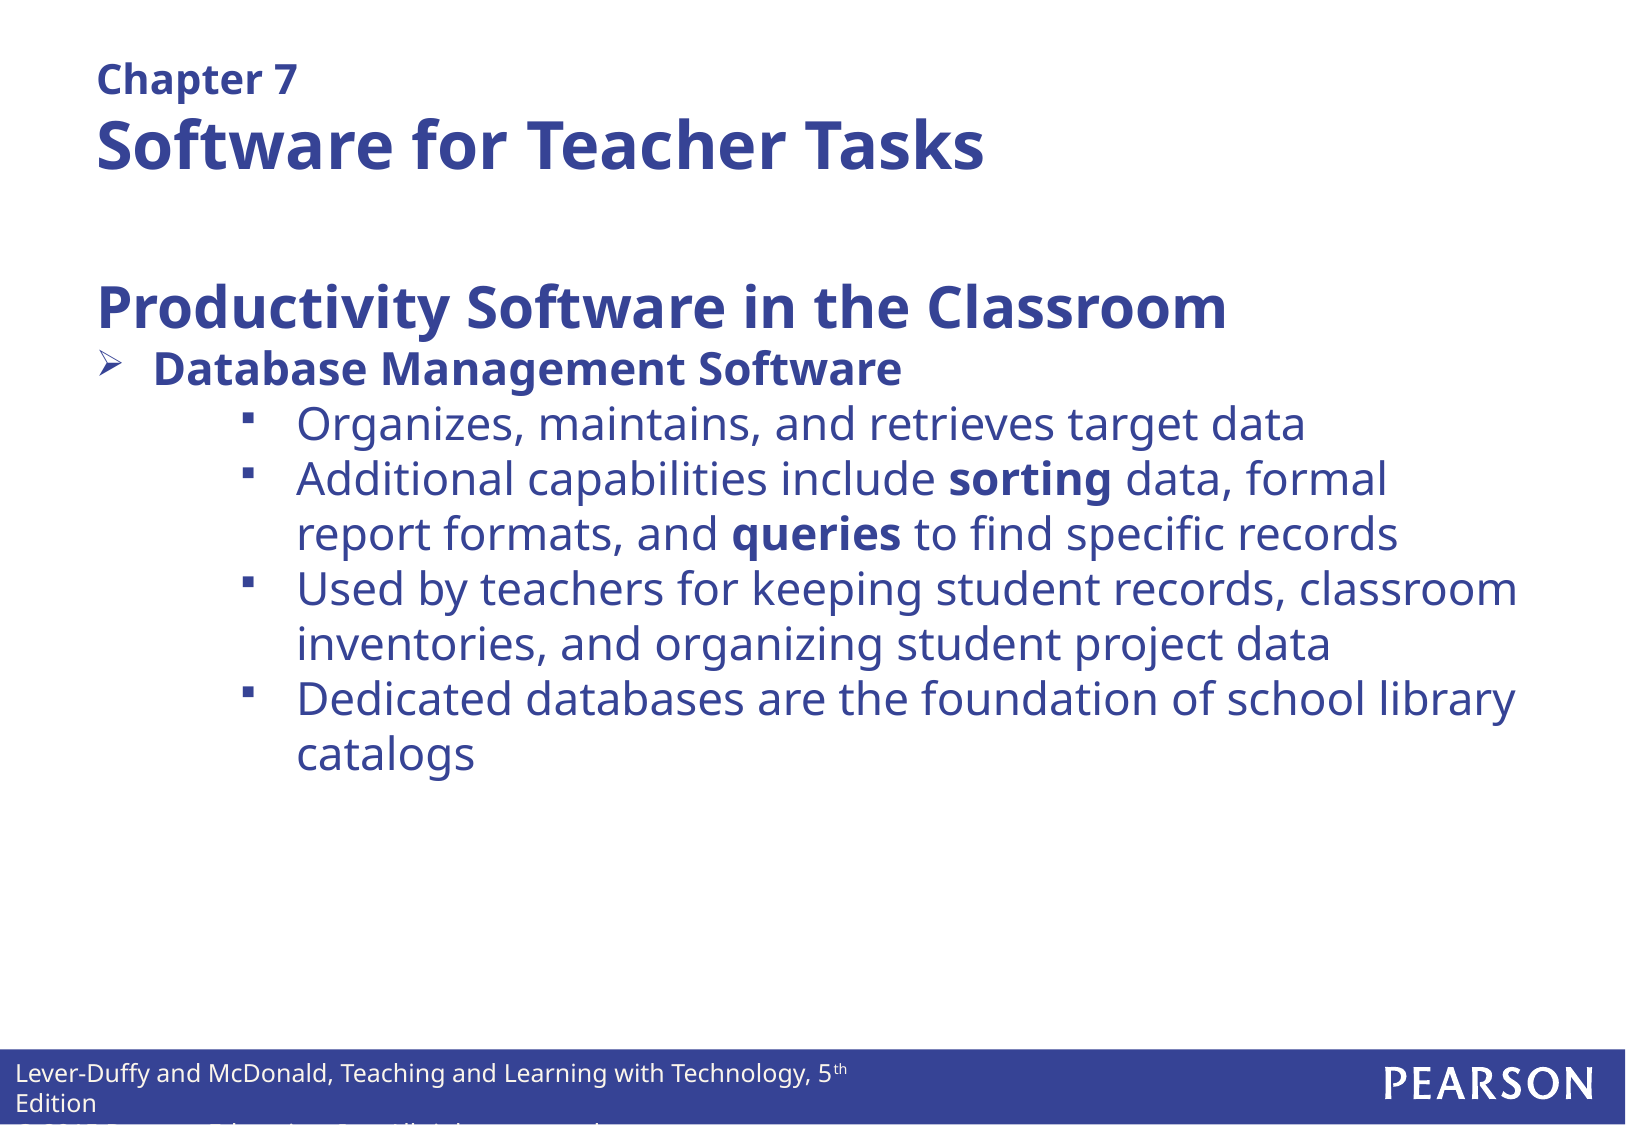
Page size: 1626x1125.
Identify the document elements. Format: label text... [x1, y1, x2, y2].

title Chapter 7 Software for Teacher Tasks [81, 45, 1544, 233]
list Productivity Software in the Classroom Database Management Software Organizes, maintains, and retrieves target data Additional capabilities include sorting data, formal report formats, and queries to find specific records Used by teachers for keeping student records, classroom inventories, and organizing student project data Dedicated databases are the foundation of school library catalogs [81, 262, 1544, 1005]
